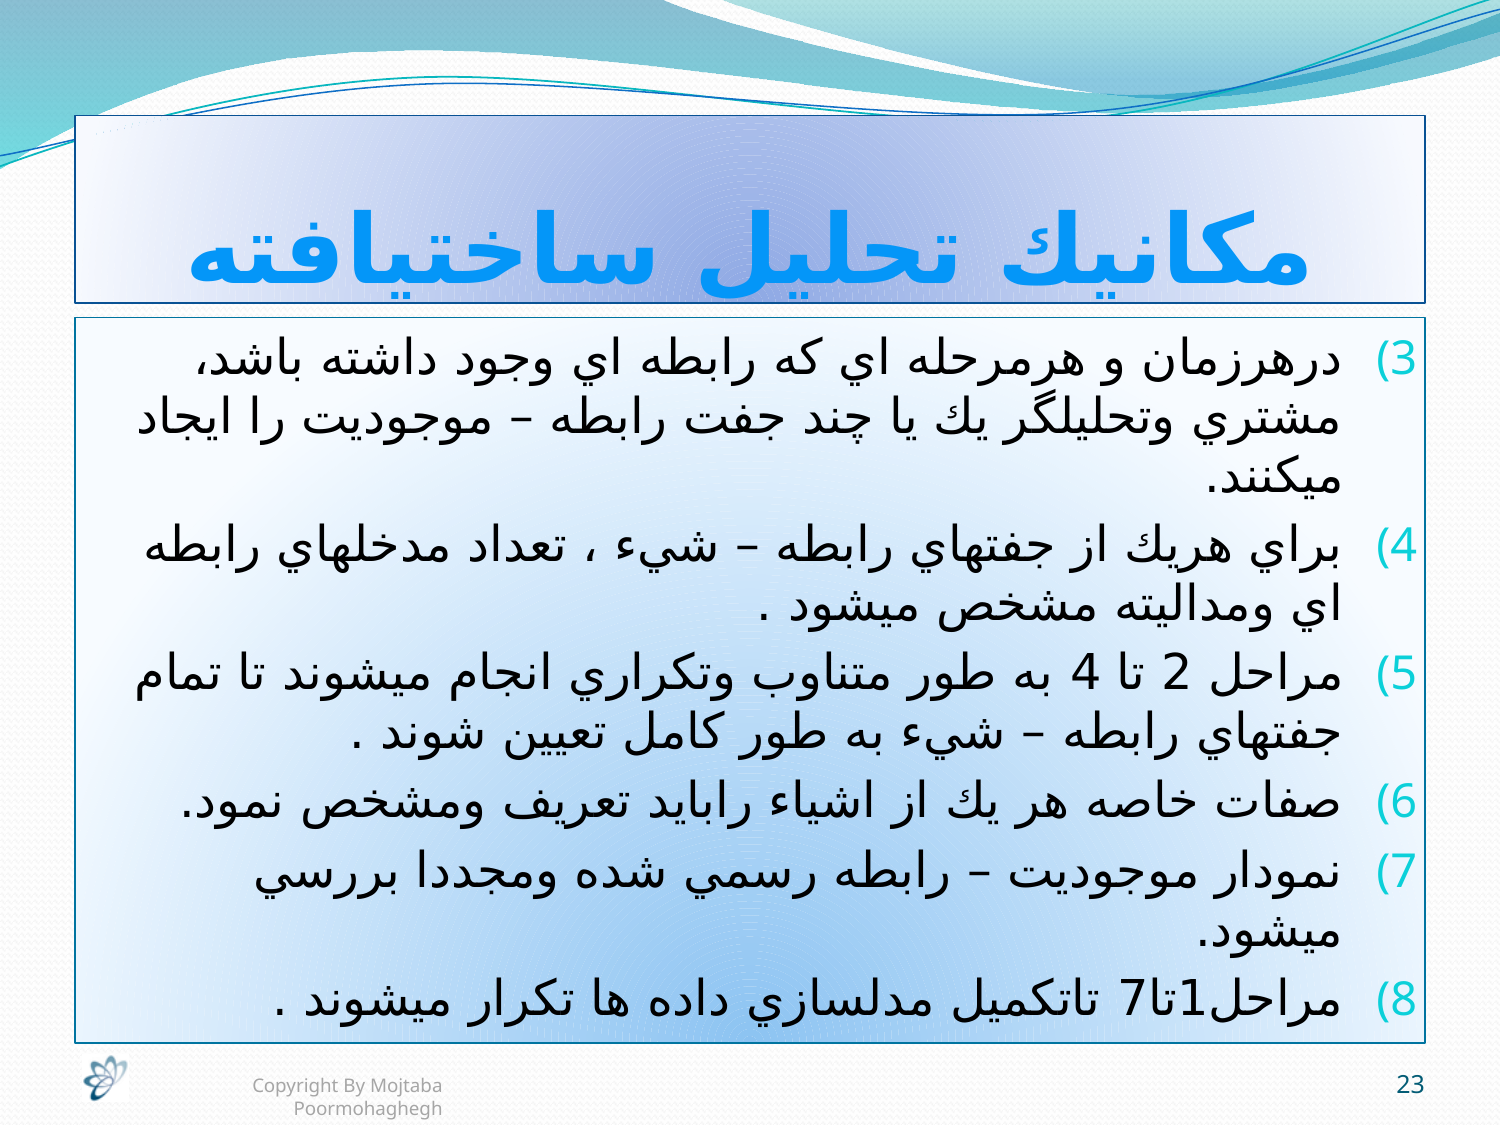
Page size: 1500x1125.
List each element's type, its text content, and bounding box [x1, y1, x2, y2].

slide_number 23 [1299, 1042, 1425, 1103]
text_box Copyright By Mojtaba Poormohaghegh [105, 1066, 457, 1125]
list درهرزمان و هرمرحله اي كه رابطه اي وجود داشته باشد، مشتري وتحليلگر يك يا چند جفت رابطه – موجوديت را ايجاد ميكنند. براي هريك از جفتهاي رابطه – شيء ، تعداد مدخلهاي رابطه اي ومداليته مشخص ميشود . مراحل 2 تا 4 به طور متناوب وتكراري انجام ميشوند تا تمام جفتهاي رابطه – شيء به طور كامل تعيين شوند . صفات خاصه هر يك از اشياء رابايد تعريف ومشخص نمود. نمودار موجوديت – رابطه رسمي شده ومجددا بررسي ميشود. مراحل1تا7 تاتكميل مدلسازي داده ها تكرار ميشوند . [74, 317, 1426, 1044]
picture [81, 1054, 130, 1102]
title مكانيك تحليل ساختيافته [74, 115, 1426, 304]
